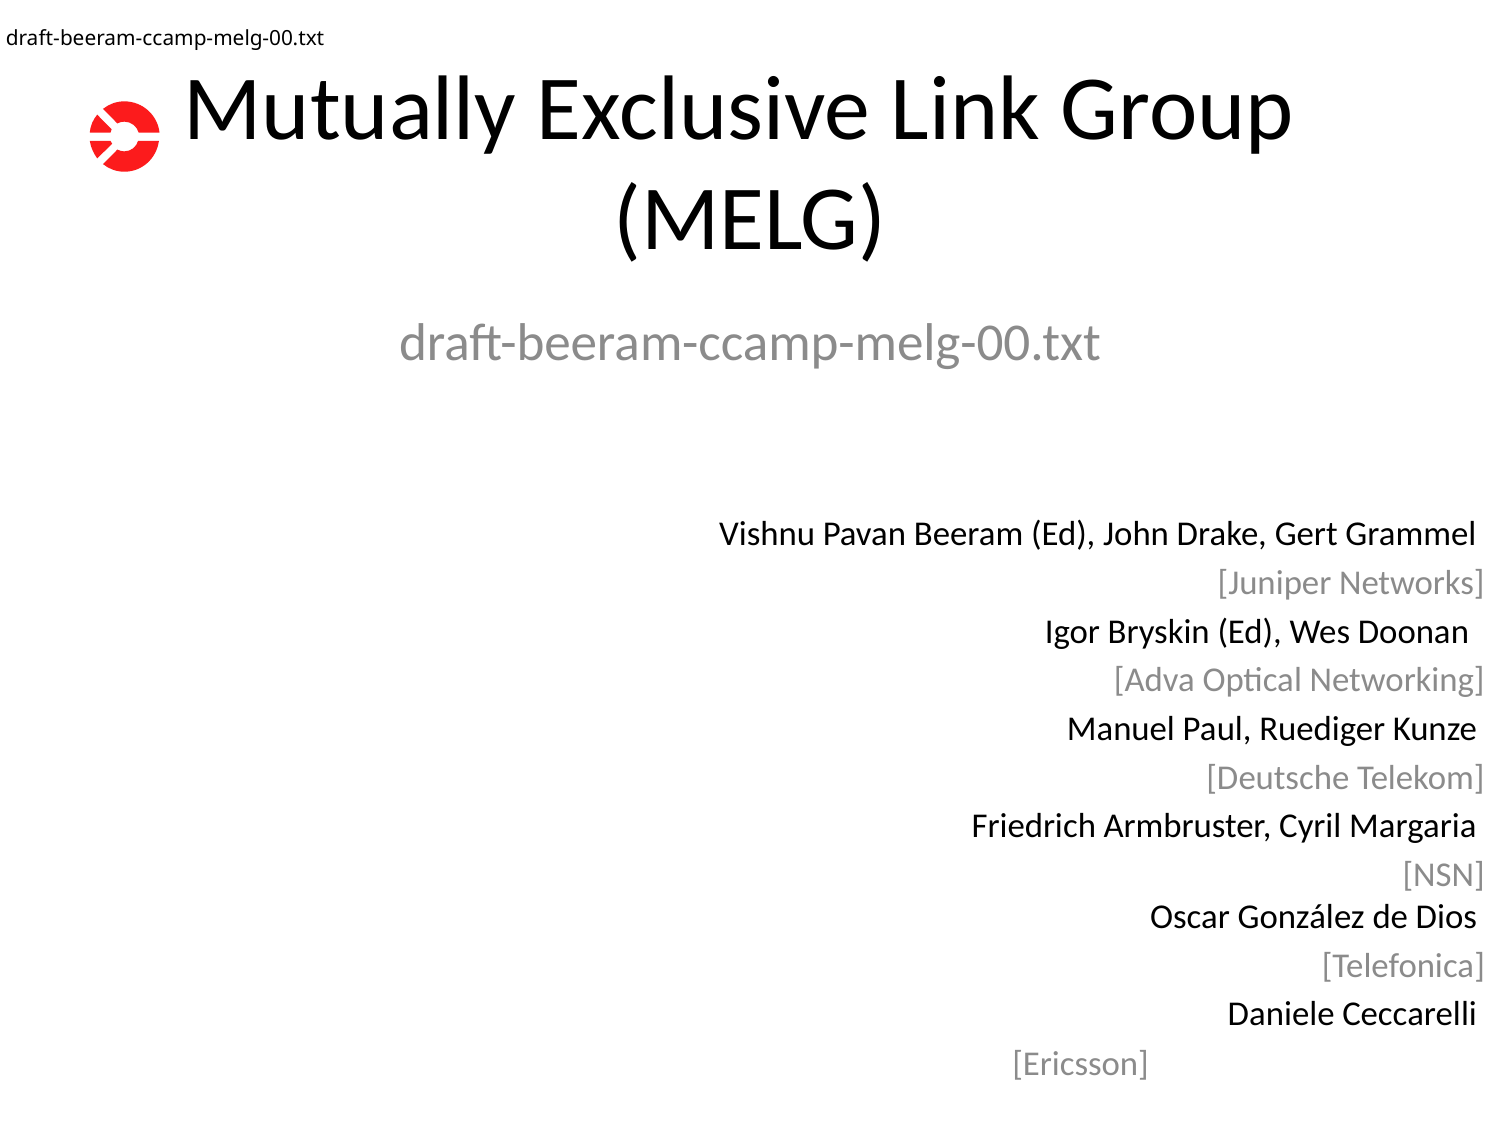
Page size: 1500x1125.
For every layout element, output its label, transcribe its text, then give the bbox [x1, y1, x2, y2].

text_box draft-beeram-ccamp-melg-00.txt [0, 17, 345, 58]
title Mutually Exclusive Link Group (MELG) [0, 37, 1500, 279]
slide_number 1 [1074, 1042, 1425, 1103]
subtitle draft-beeram-ccamp-melg-00.txt Vishnu Pavan Beeram (Ed), John Drake, Gert Grammel [Juniper Networks] Igor Bryskin (Ed), Wes Doonan [Adva Optical Networking] Manuel Paul, Ruediger Kunze [Deutsche Telekom] Friedrich Armbruster, Cyril Margaria [NSN] Oscar González de Dios [Telefonica] Daniele Ceccarelli [Ericsson] [0, 299, 1500, 1100]
